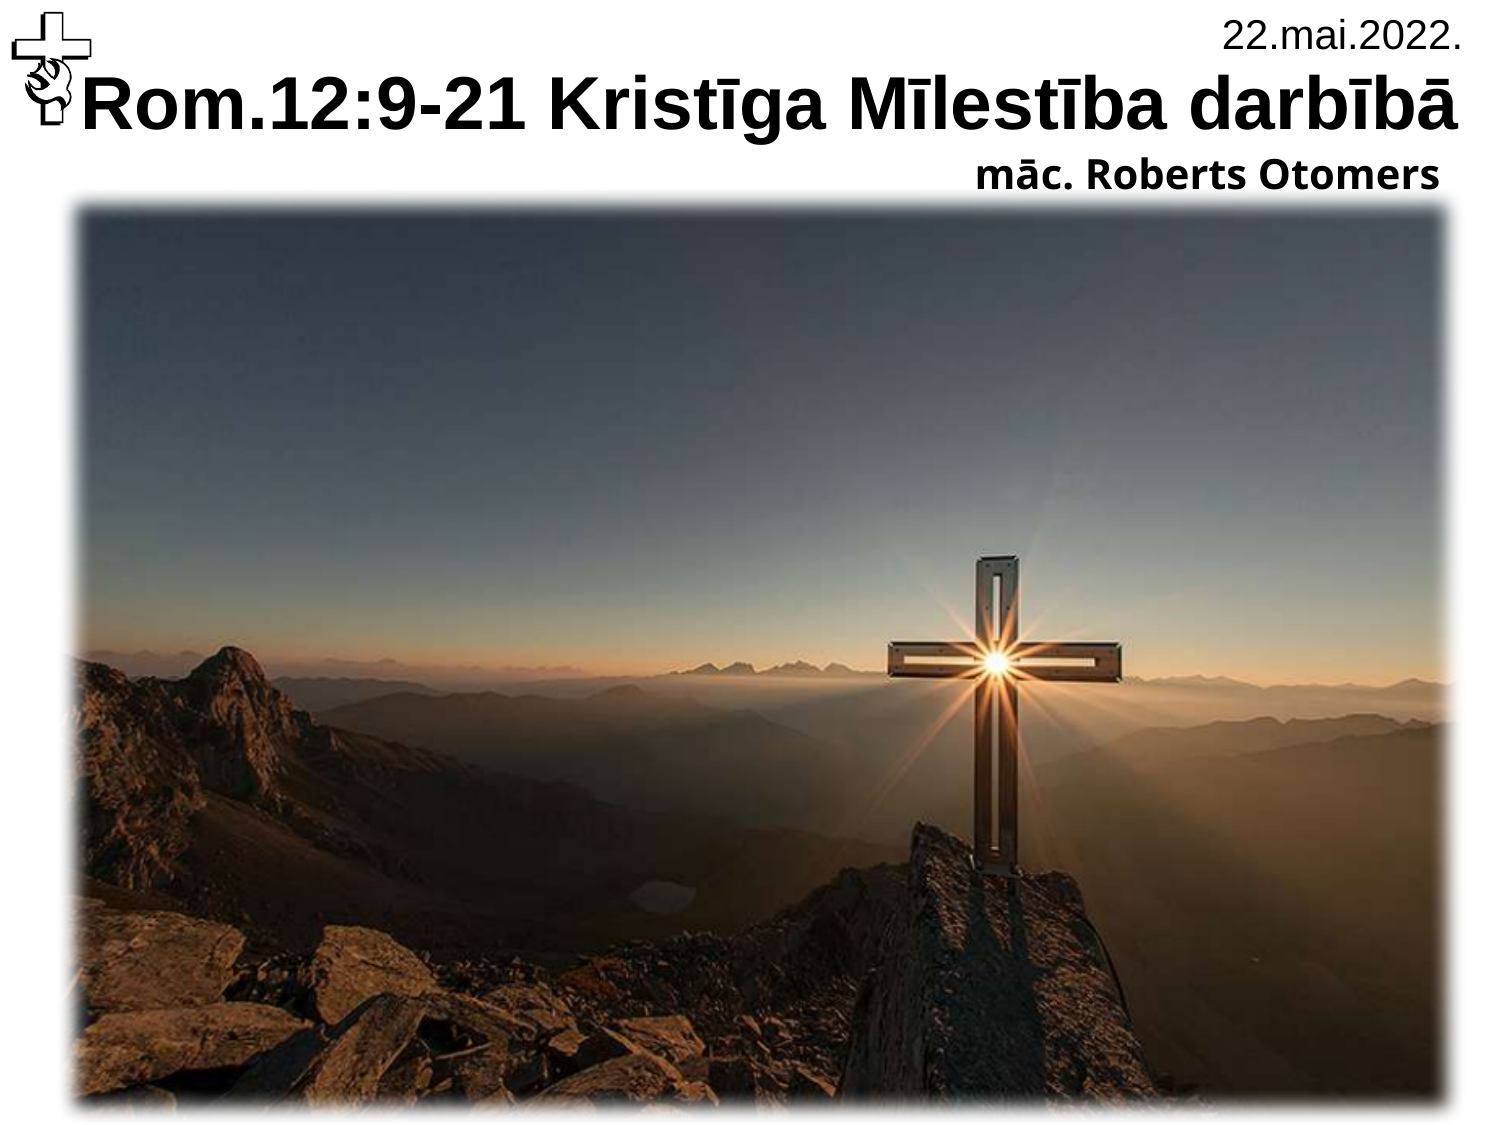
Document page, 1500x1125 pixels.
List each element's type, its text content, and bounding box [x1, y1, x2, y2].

picture [11, 11, 92, 126]
title Rom.12:9-21 Kristīga Mīlestība darbībā [40, 11, 1500, 188]
picture [58, 187, 1466, 1125]
text_box 22.mai.2022. [1207, 0, 1500, 65]
text_box māc. Roberts Otomers [915, 140, 1500, 206]
